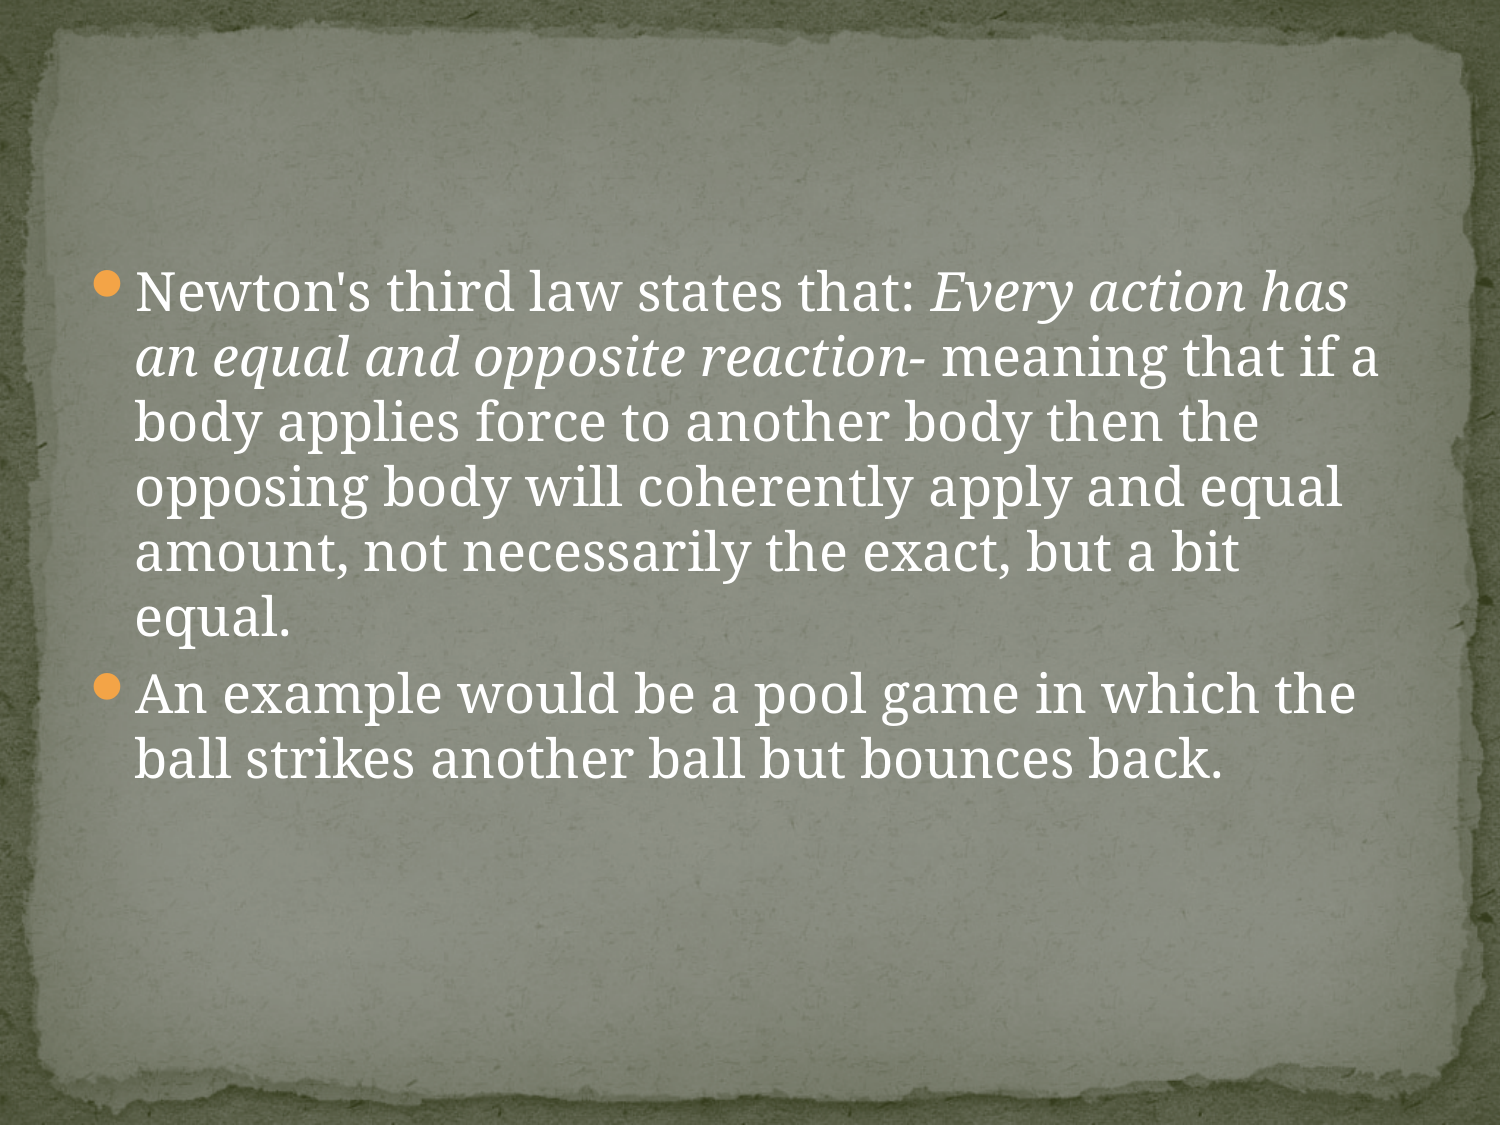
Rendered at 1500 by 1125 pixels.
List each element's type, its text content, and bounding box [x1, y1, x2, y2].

list Newton's third law states that: Every action has an equal and opposite reaction- meaning that if a body applies force to another body then the opposing body will coherently apply and equal amount, not necessarily the exact, but a bit equal. An example would be a pool game in which the ball strikes another ball but bounces back. [75, 249, 1425, 1000]
